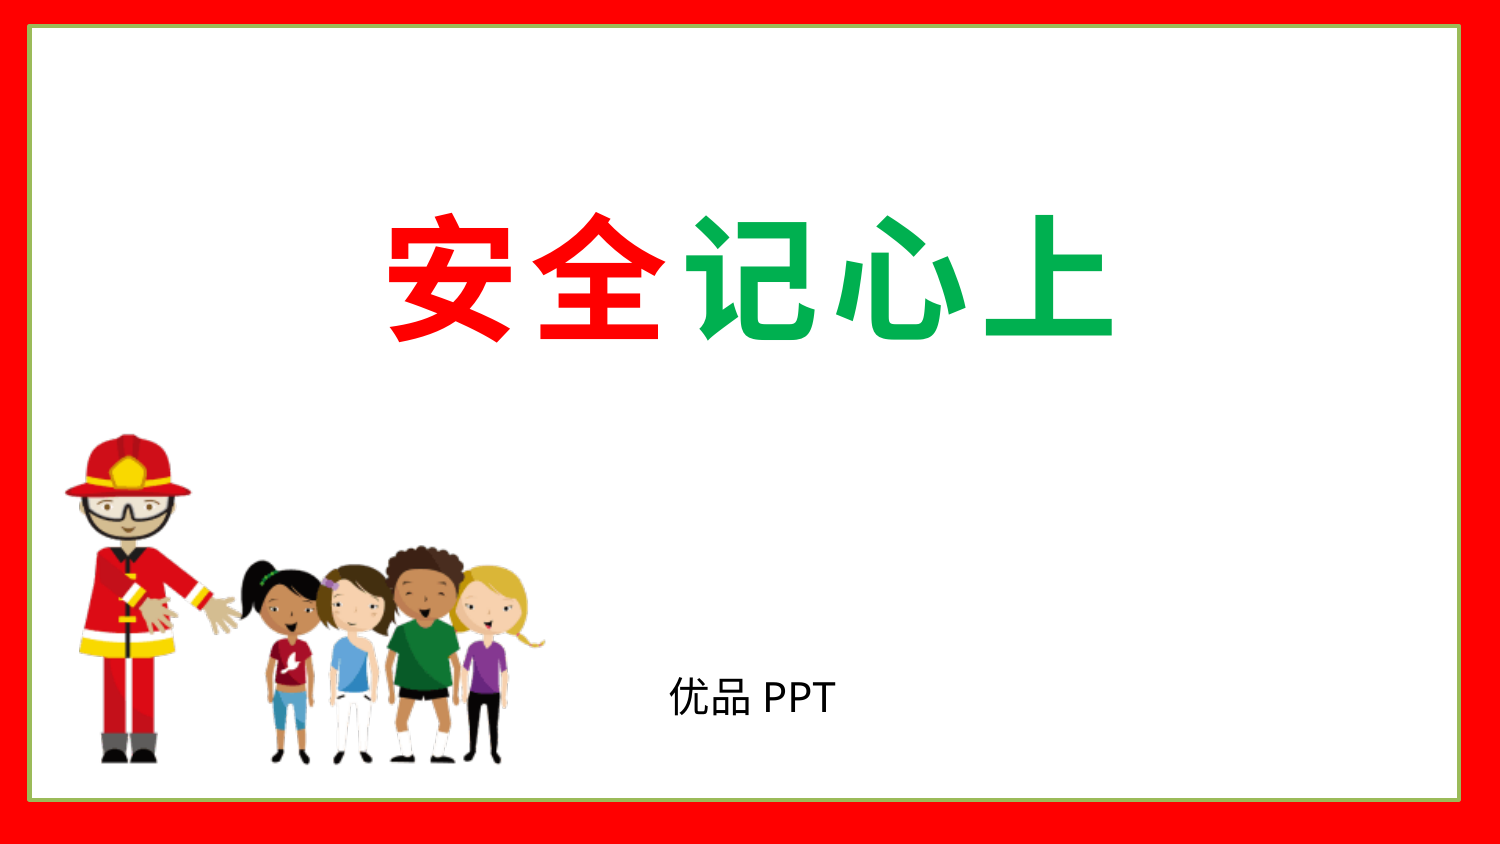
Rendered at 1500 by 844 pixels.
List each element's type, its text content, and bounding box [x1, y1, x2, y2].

text_box 优品PPT [653, 658, 964, 728]
text_box [27, 366, 47, 802]
text_box [554, 366, 1461, 802]
picture [52, 345, 550, 843]
text_box [27, 24, 1461, 185]
text_box 安全记心上 [0, 185, 1500, 366]
